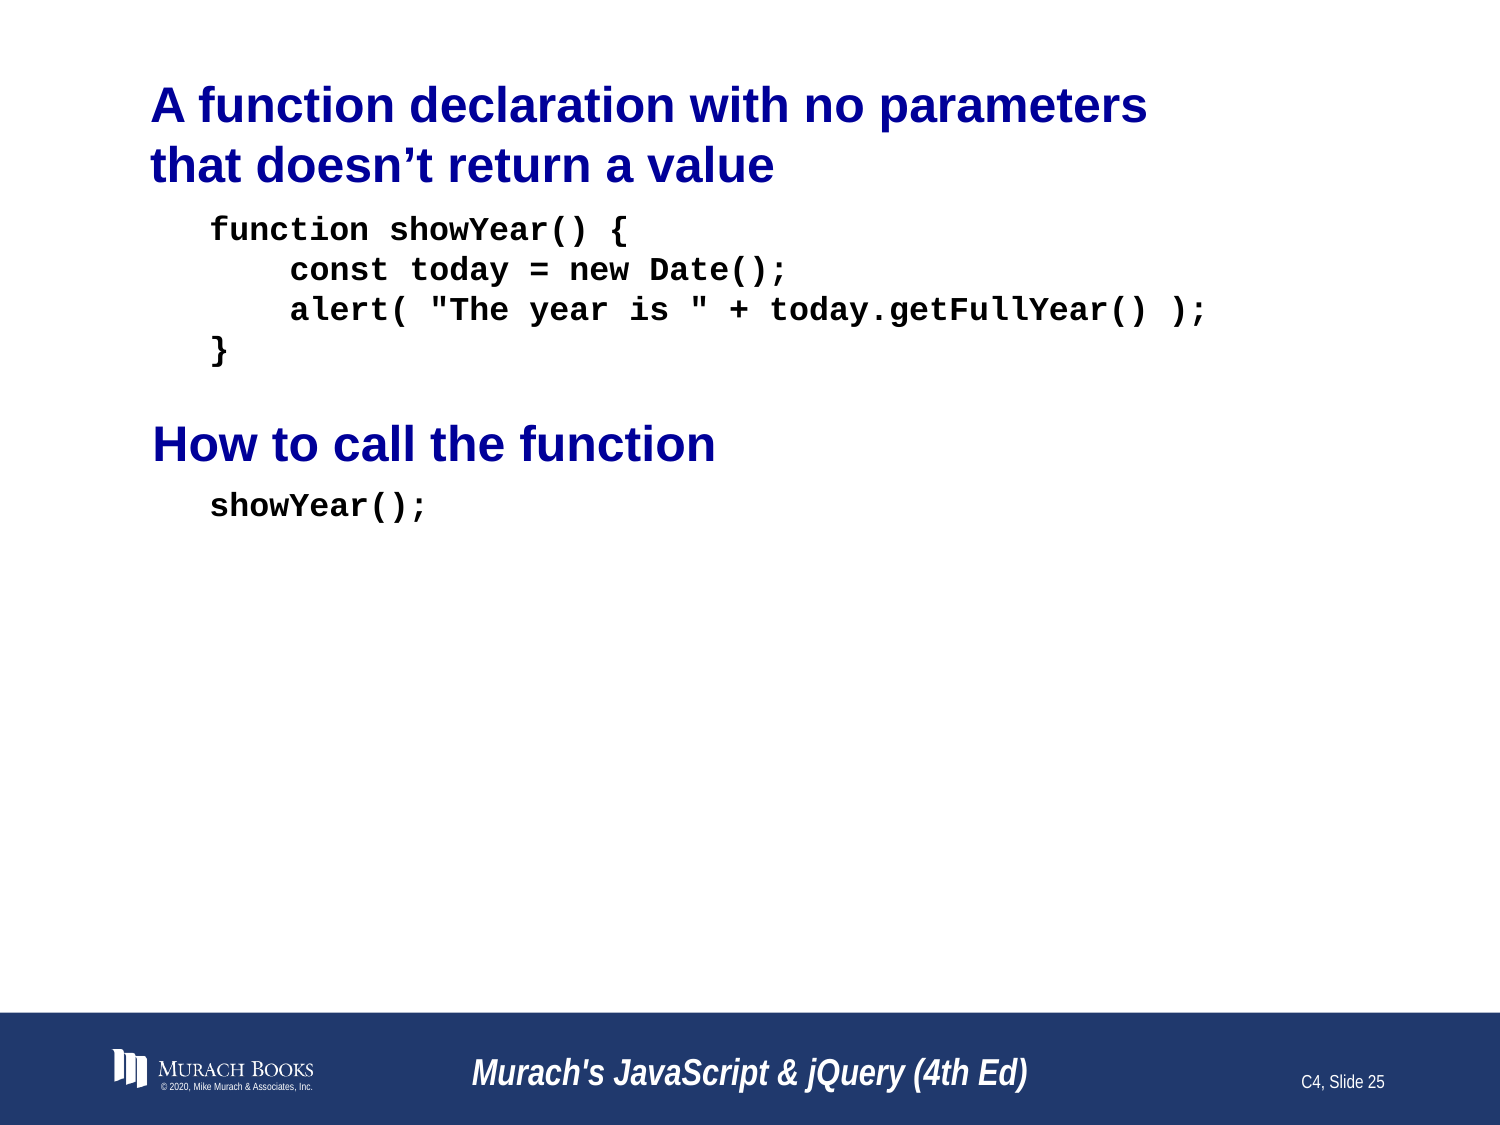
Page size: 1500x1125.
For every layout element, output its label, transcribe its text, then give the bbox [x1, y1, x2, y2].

slide_number Murach's JavaScript & jQuery (4th Ed) [463, 1025, 1050, 1100]
slide_number C4, Slide 25 [1087, 1025, 1400, 1100]
list function showYear() { const today = new Date(); alert( "The year is " + today.getFullYear() ); } How to call the function showYear(); [137, 200, 1350, 1000]
title A function declaration with no parameters that doesn’t return a value [150, 72, 1350, 194]
footer © 2020, Mike Murach & Associates, Inc. [12, 1025, 463, 1100]
